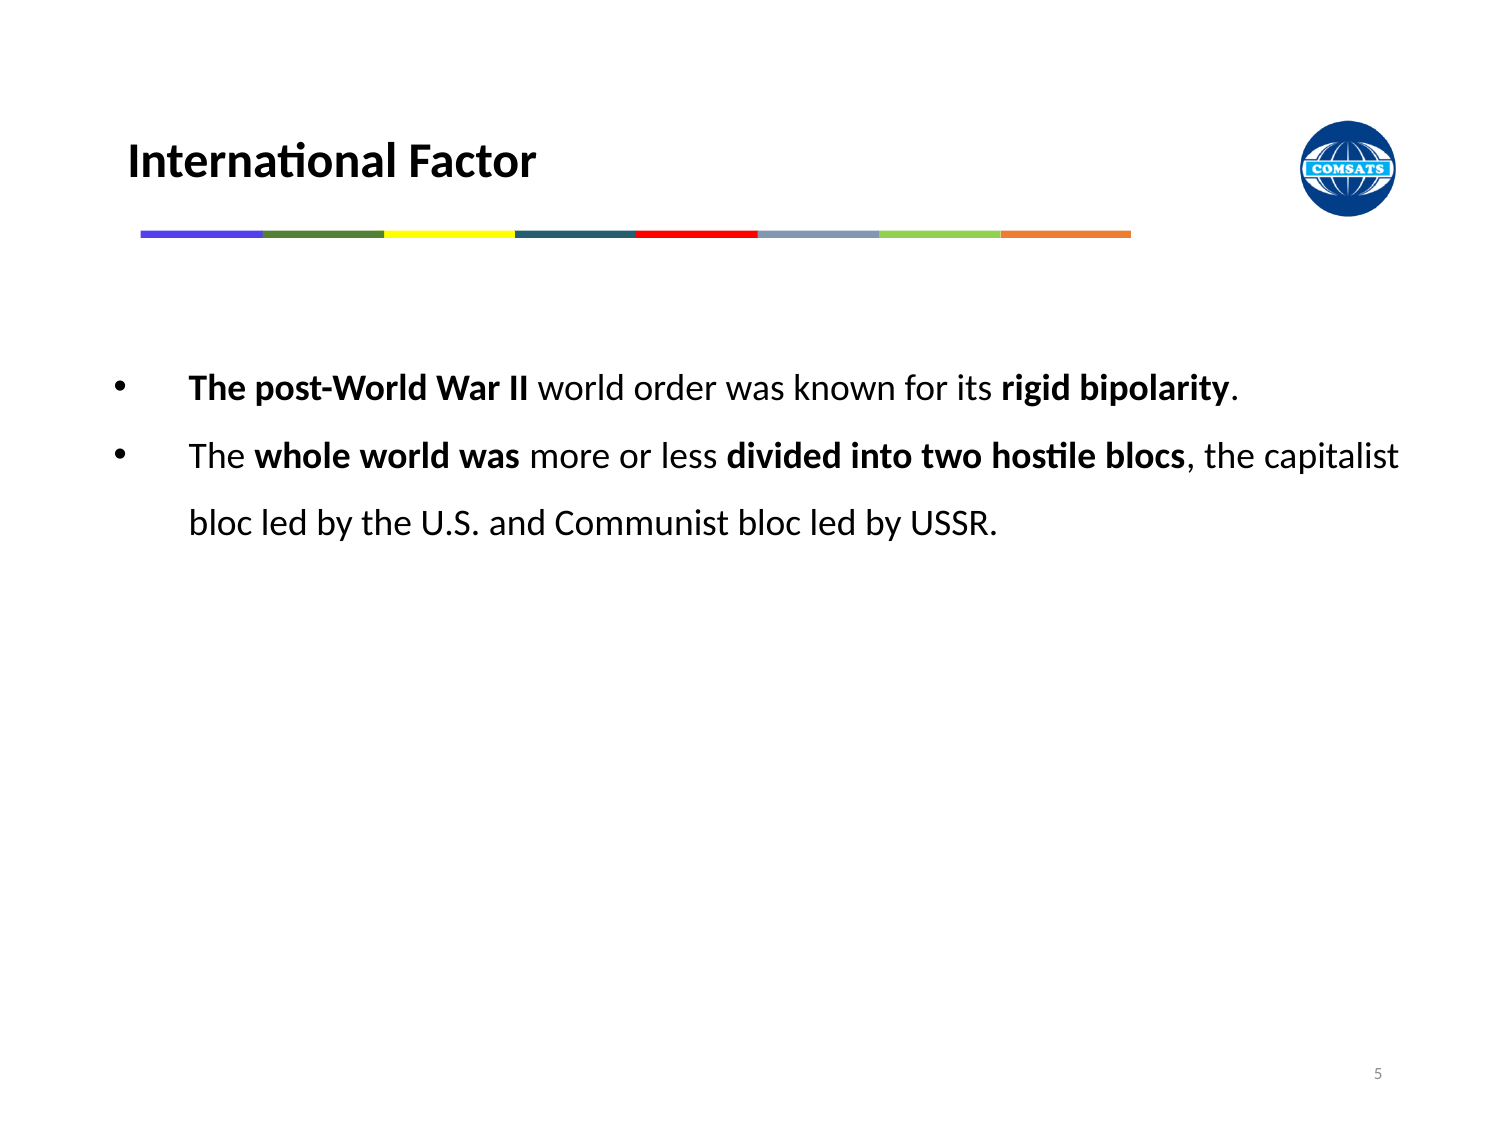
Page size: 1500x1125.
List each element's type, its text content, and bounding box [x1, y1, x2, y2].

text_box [140, 230, 1131, 239]
text_box The post-World War II world order was known for its rigid bipolarity. The whole world was more or less divided into two hostile blocs, the capitalist bloc led by the U.S. and Communist bloc led by USSR. [98, 288, 1415, 626]
slide_number 5 [1060, 1042, 1398, 1103]
text_box International Factor [112, 120, 1500, 266]
